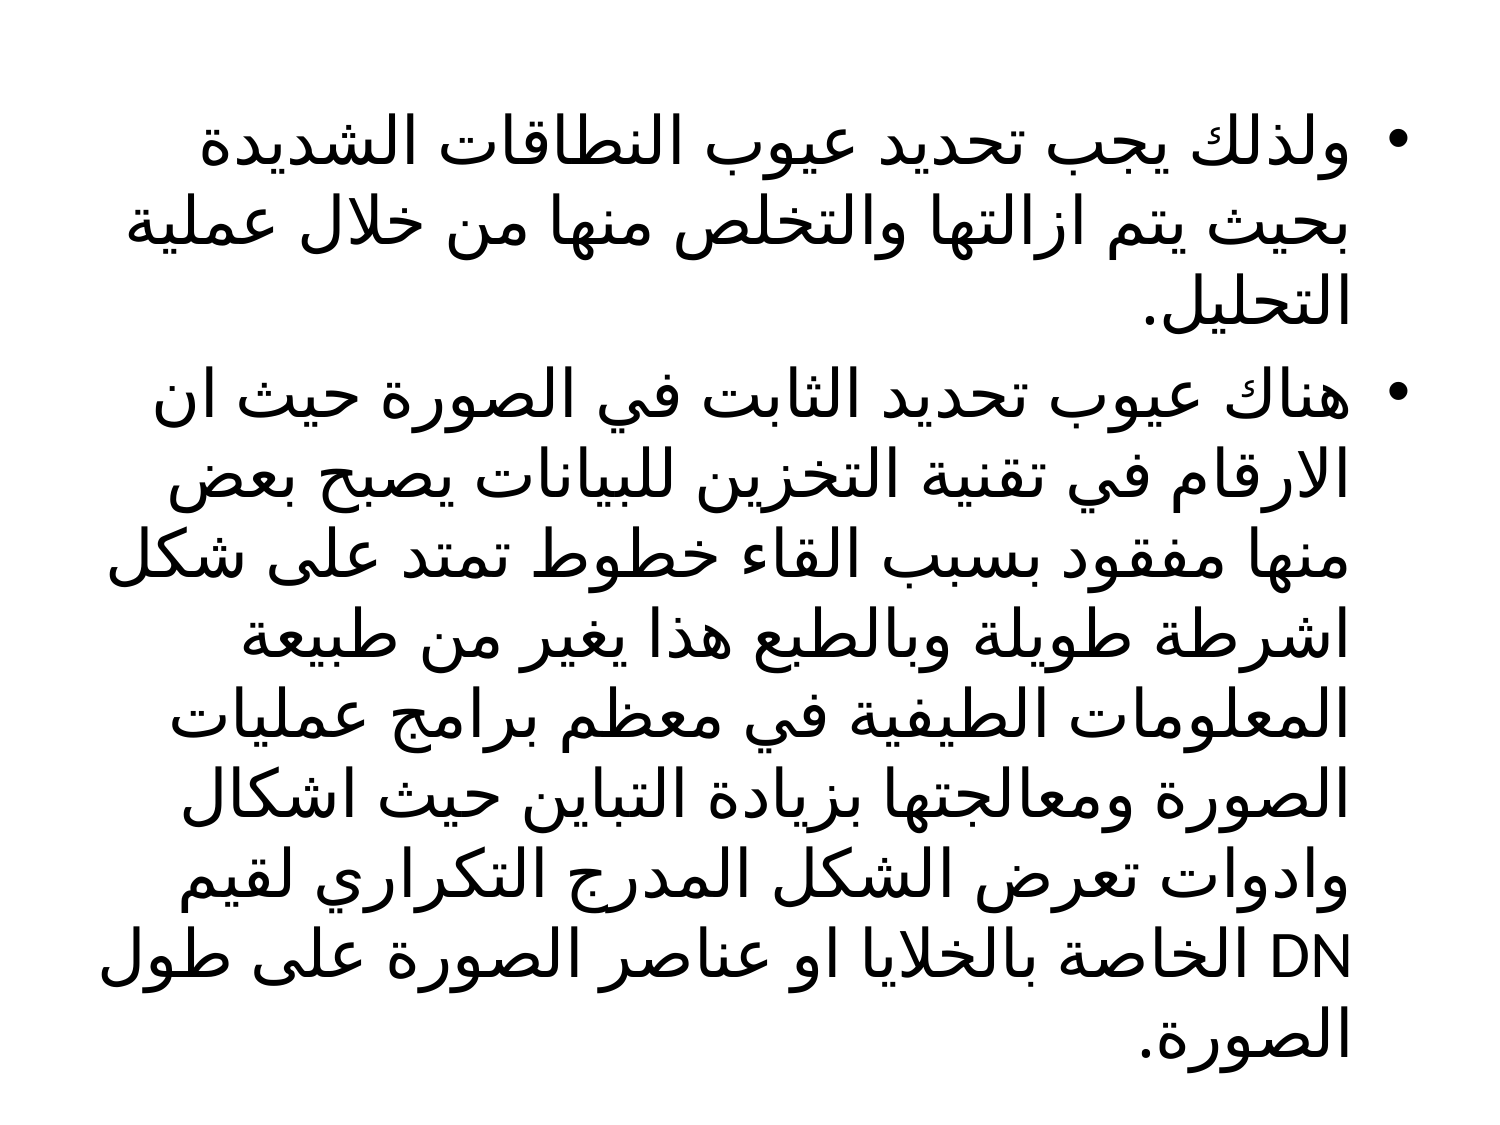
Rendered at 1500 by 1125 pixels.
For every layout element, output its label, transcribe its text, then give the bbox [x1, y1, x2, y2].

list ولذلك يجب تحديد عيوب النطاقات الشديدة بحيث يتم ازالتها والتخلص منها من خلال عملية التحليل. هناك عيوب تحديد الثابت في الصورة حيث ان الارقام في تقنية التخزين للبيانات يصبح بعض منها مفقود بسبب القاء خطوط تمتد على شكل اشرطة طويلة وبالطبع هذا يغير من طبيعة المعلومات الطيفية في معظم برامج عمليات الصورة ومعالجتها بزيادة التباين حيث اشكال وادوات تعرض الشكل المدرج التكراري لقيم DN الخاصة بالخلايا او عناصر الصورة على طول الصورة. [75, 90, 1425, 1005]
